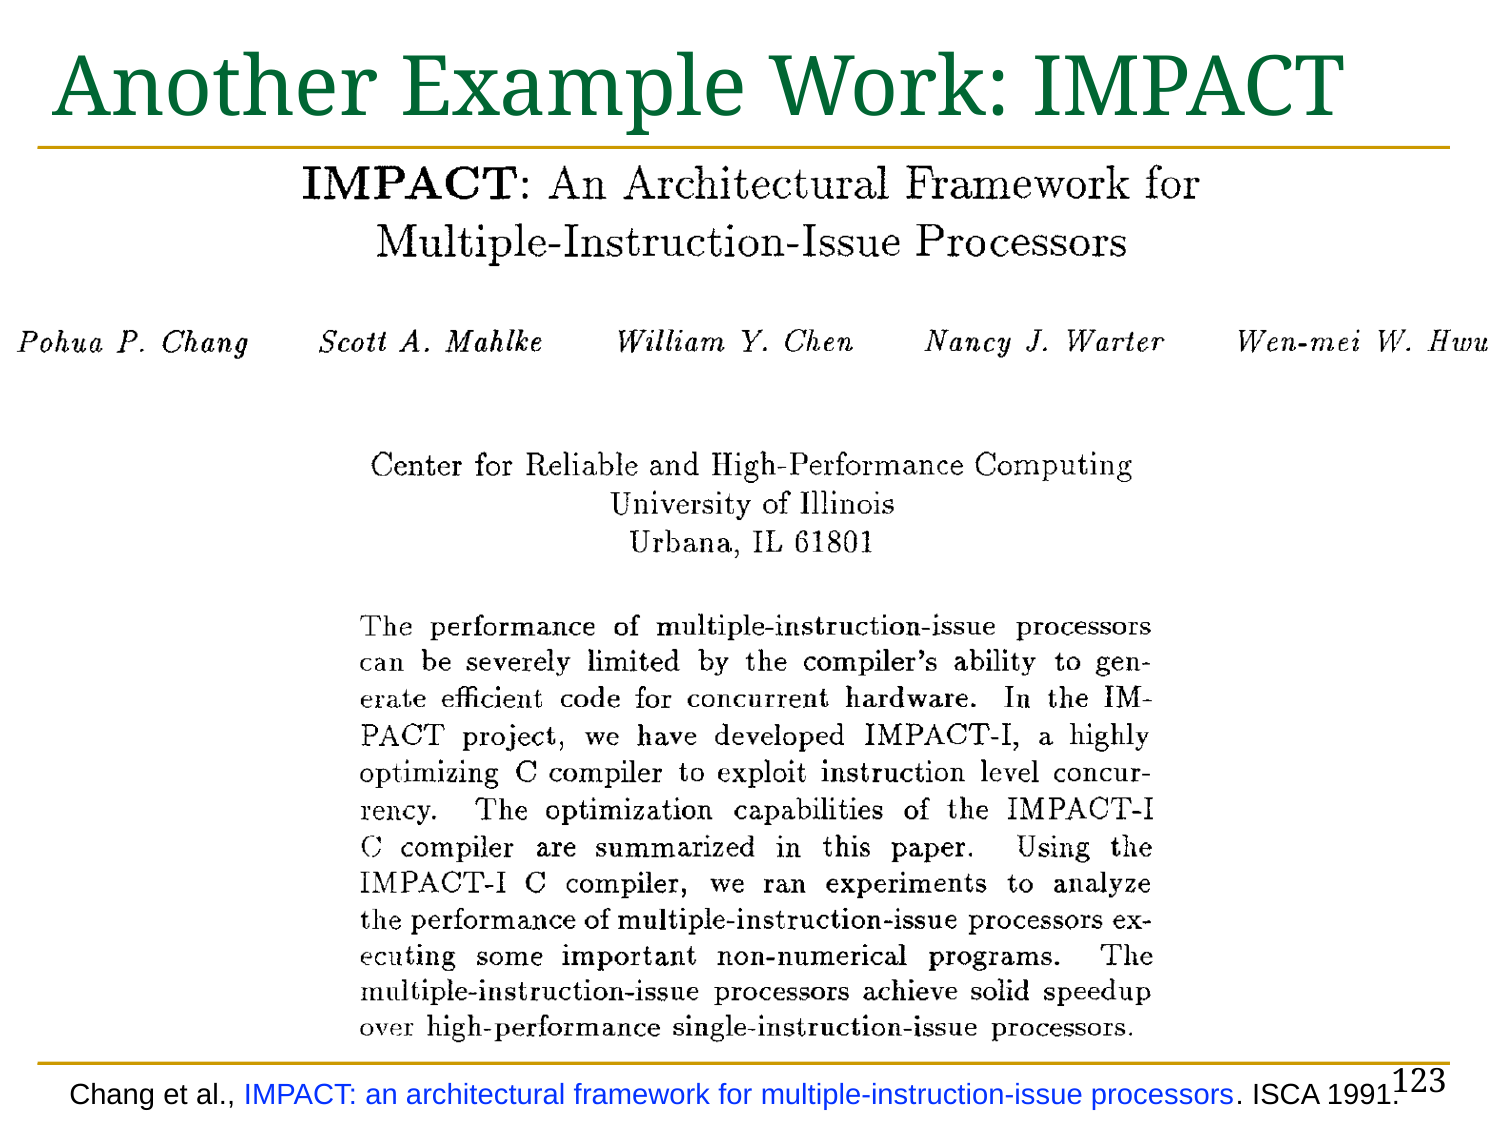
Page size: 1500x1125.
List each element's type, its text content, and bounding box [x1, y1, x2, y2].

text_box Chang et al., IMPACT: an architectural framework for multiple-instruction-issue processors. ISCA 1991. [54, 1068, 1424, 1119]
picture [349, 602, 1163, 1051]
title Another Example Work: IMPACT [37, 24, 1450, 148]
picture [0, 149, 1500, 564]
slide_number 123 [1111, 1036, 1462, 1112]
